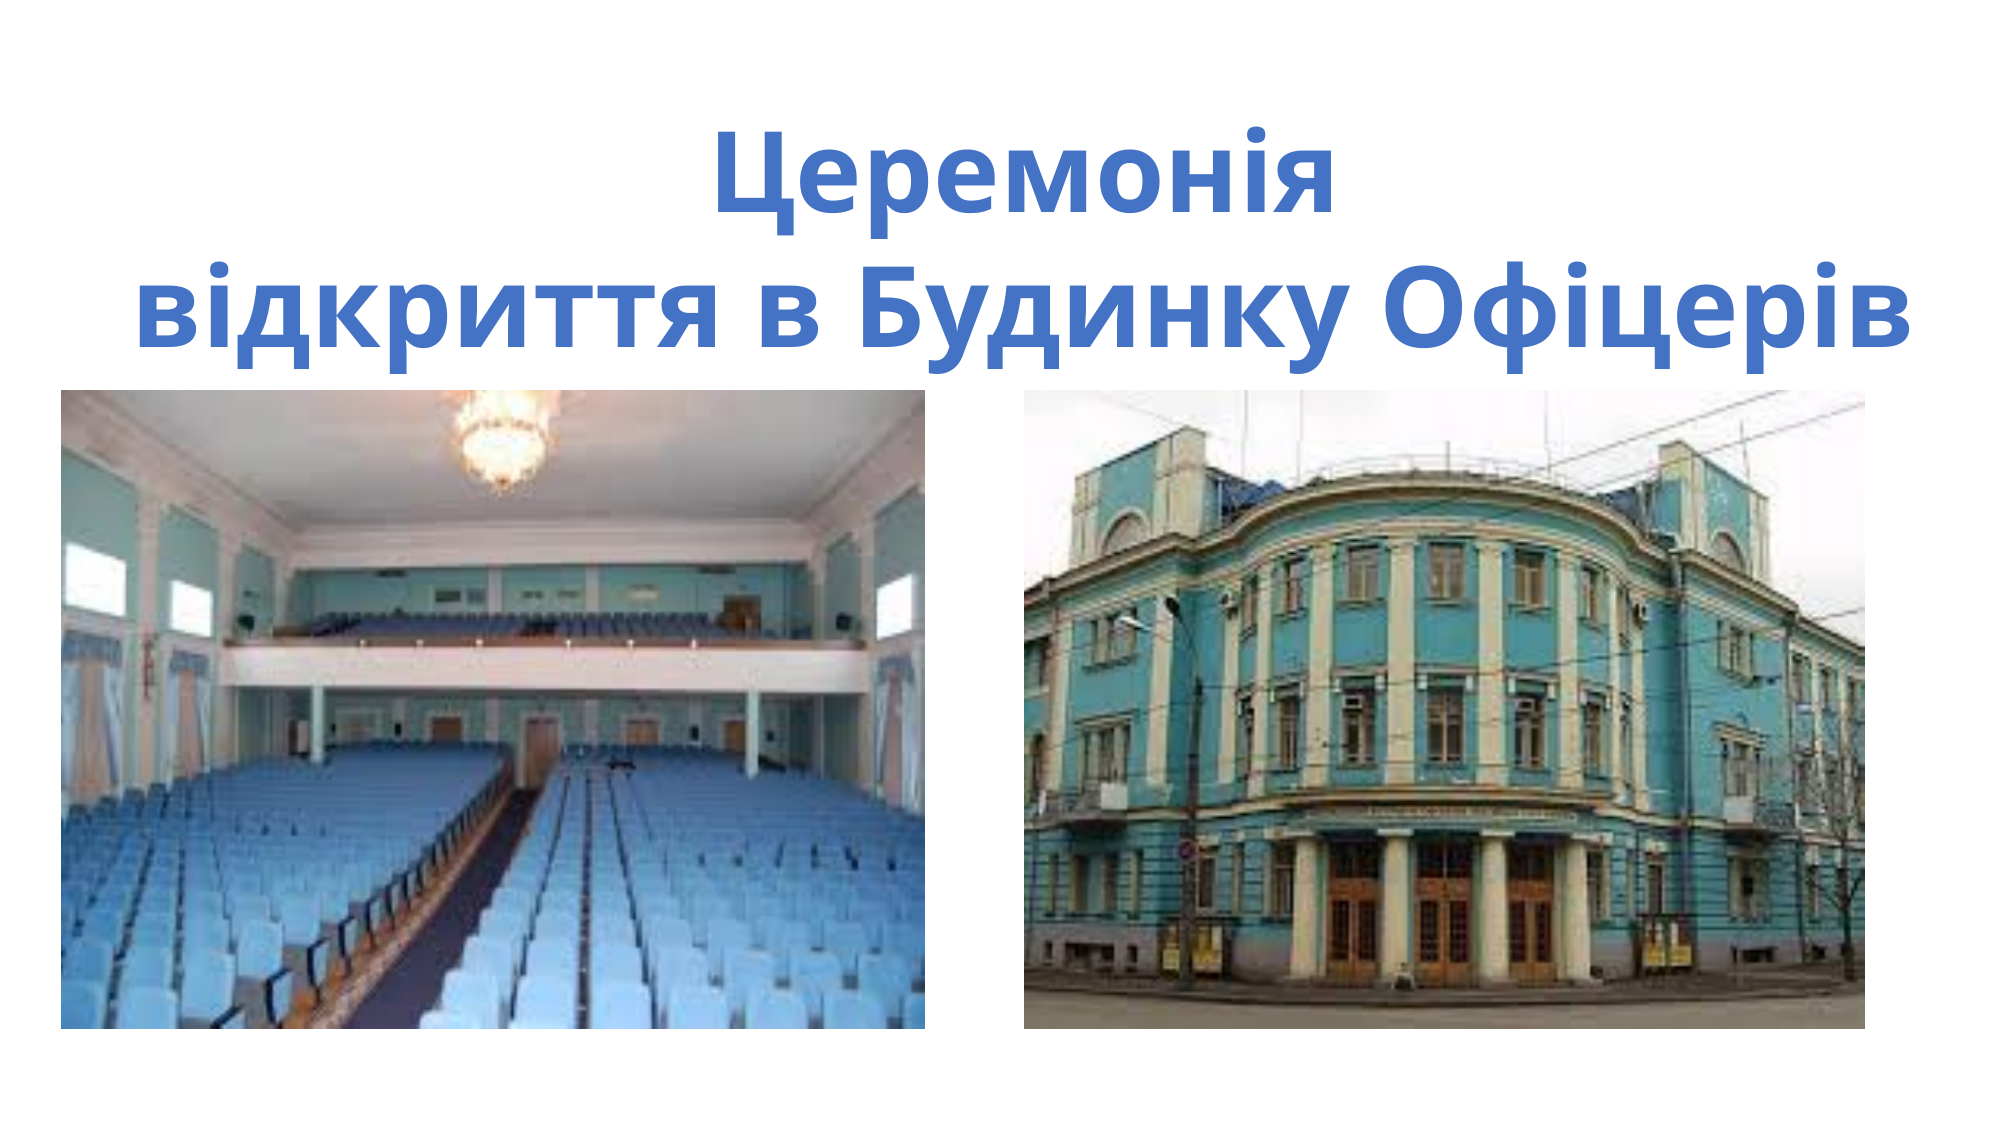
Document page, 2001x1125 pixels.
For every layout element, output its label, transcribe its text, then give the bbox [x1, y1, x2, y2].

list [61, 390, 925, 1029]
picture [1024, 390, 1865, 1029]
text_box Церемонія відкриття в Будинку Офіцерів [116, 92, 1932, 378]
